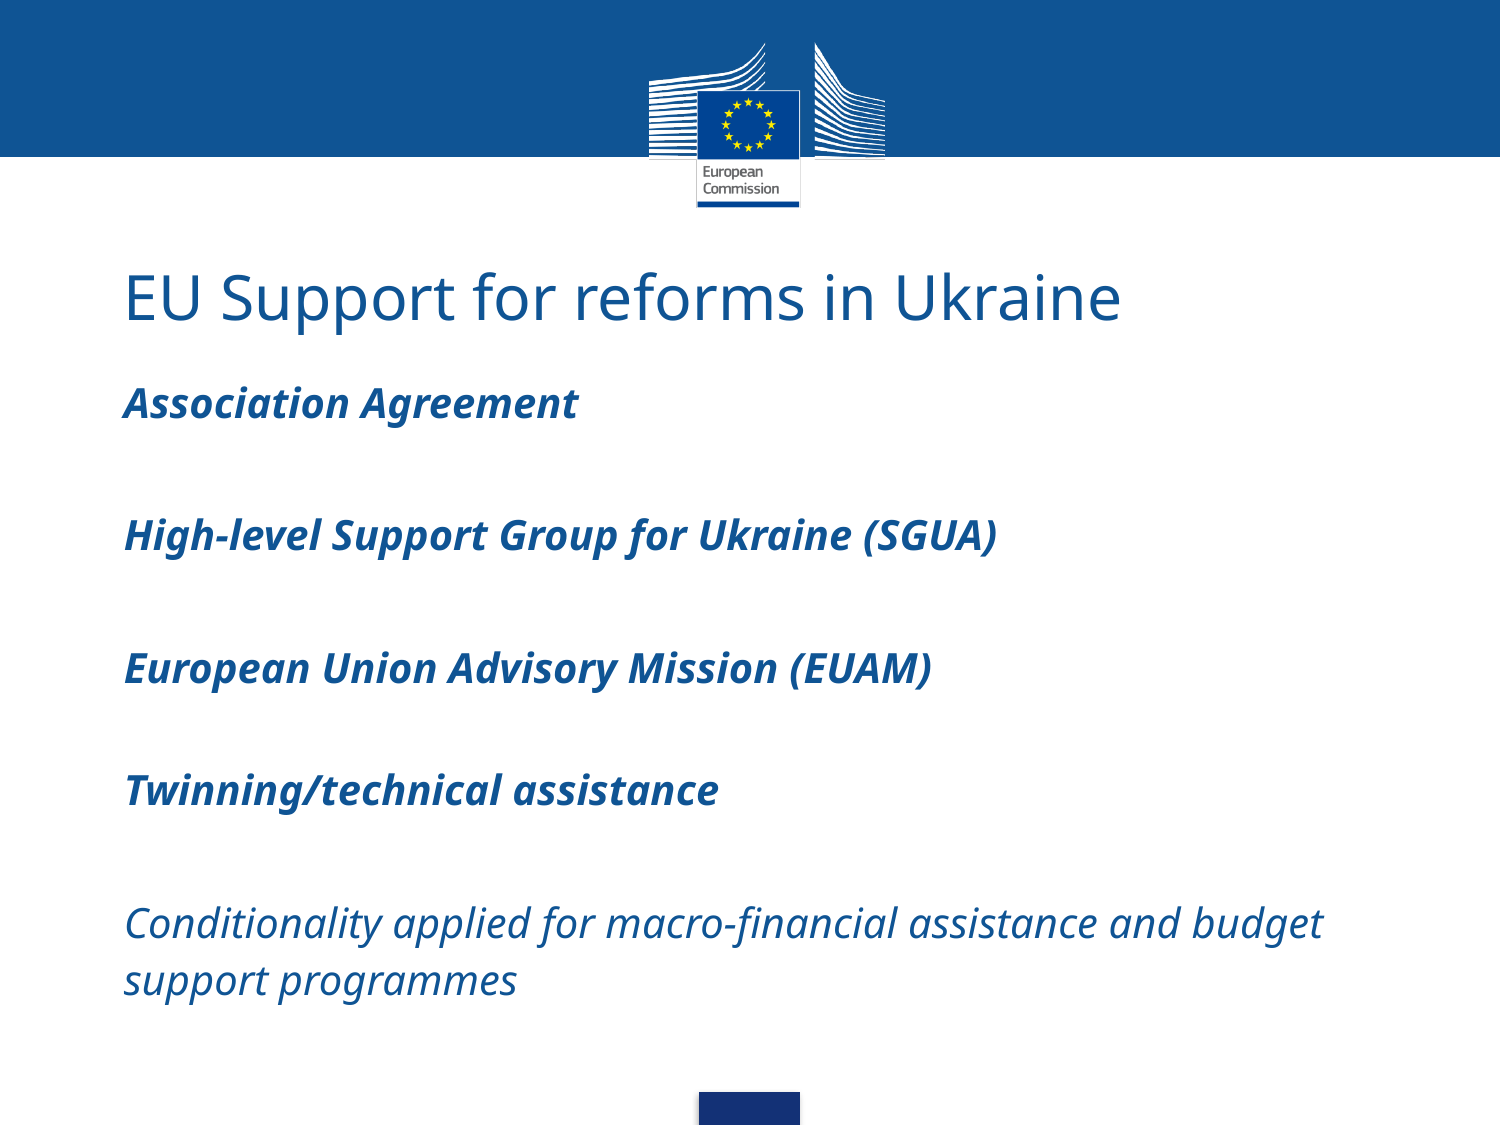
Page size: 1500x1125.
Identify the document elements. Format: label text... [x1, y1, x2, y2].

picture [649, 42, 885, 208]
list Association Agreement High-level Support Group for Ukraine (SGUA) European Union Advisory Mission (EUAM) Twinning/technical assistance Conditionality applied for macro-financial assistance and budget support programmes [76, 372, 1428, 1060]
title EU Support for reforms in Ukraine [64, 219, 1416, 374]
